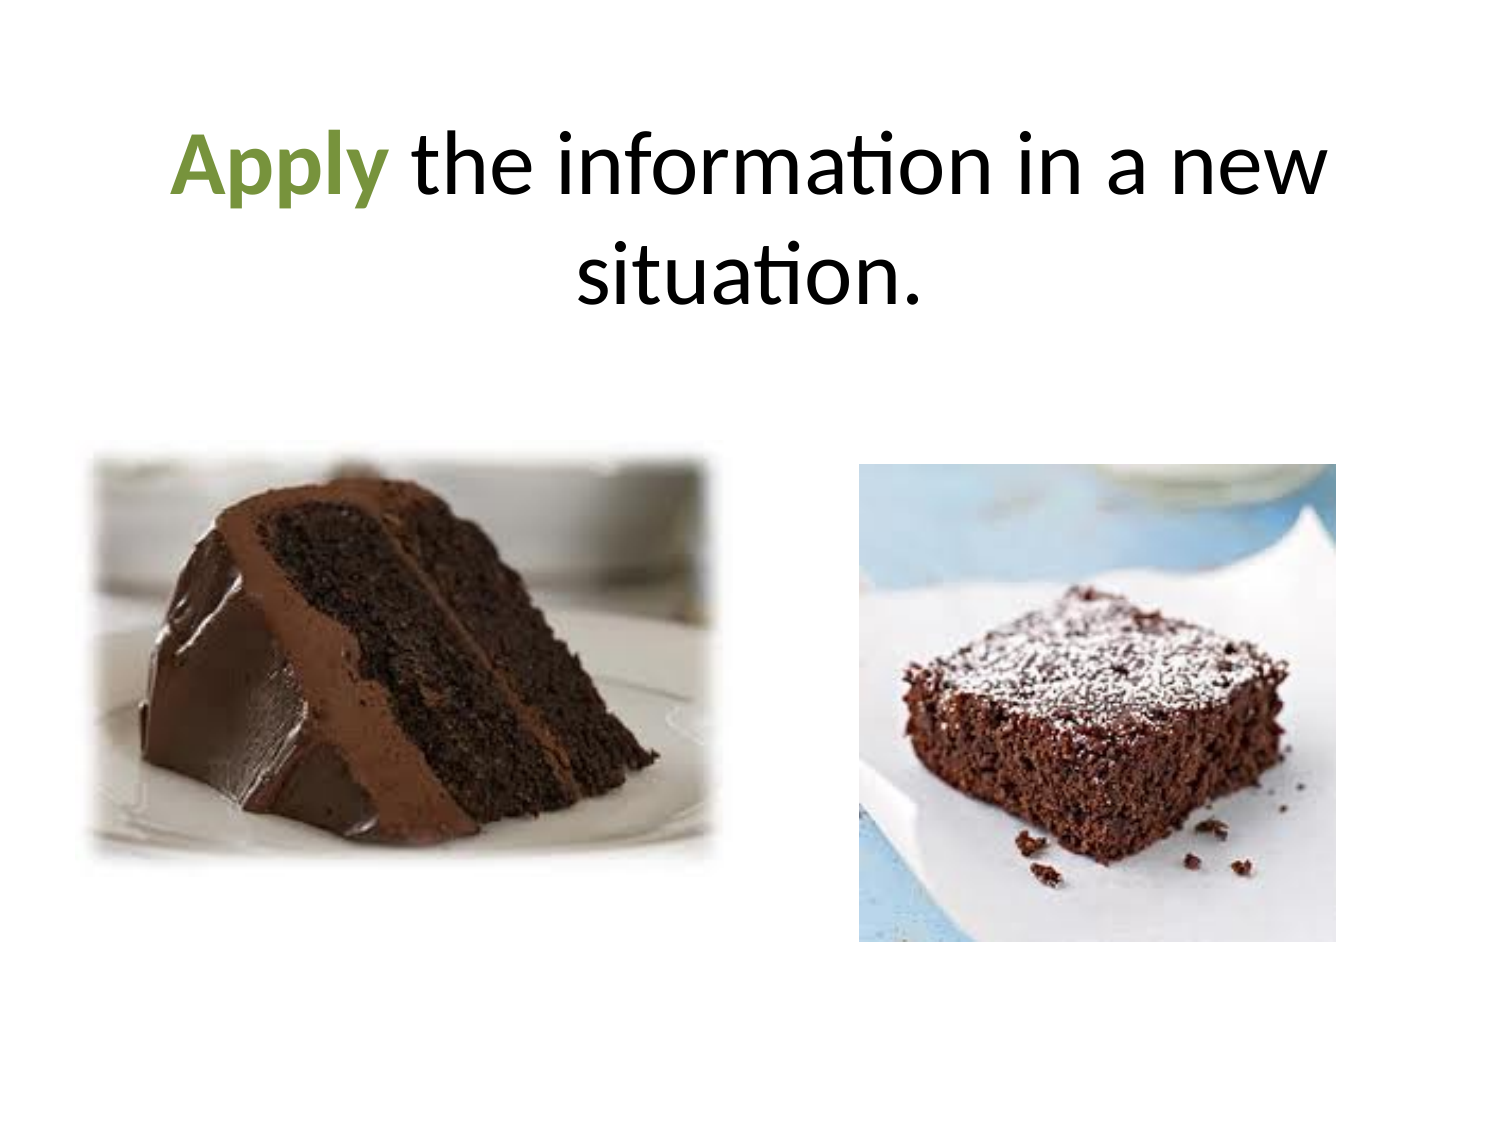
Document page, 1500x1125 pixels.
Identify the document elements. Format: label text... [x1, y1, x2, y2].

picture [859, 464, 1336, 942]
title Apply the information in a new situation. [75, 45, 1425, 380]
picture [74, 440, 733, 877]
